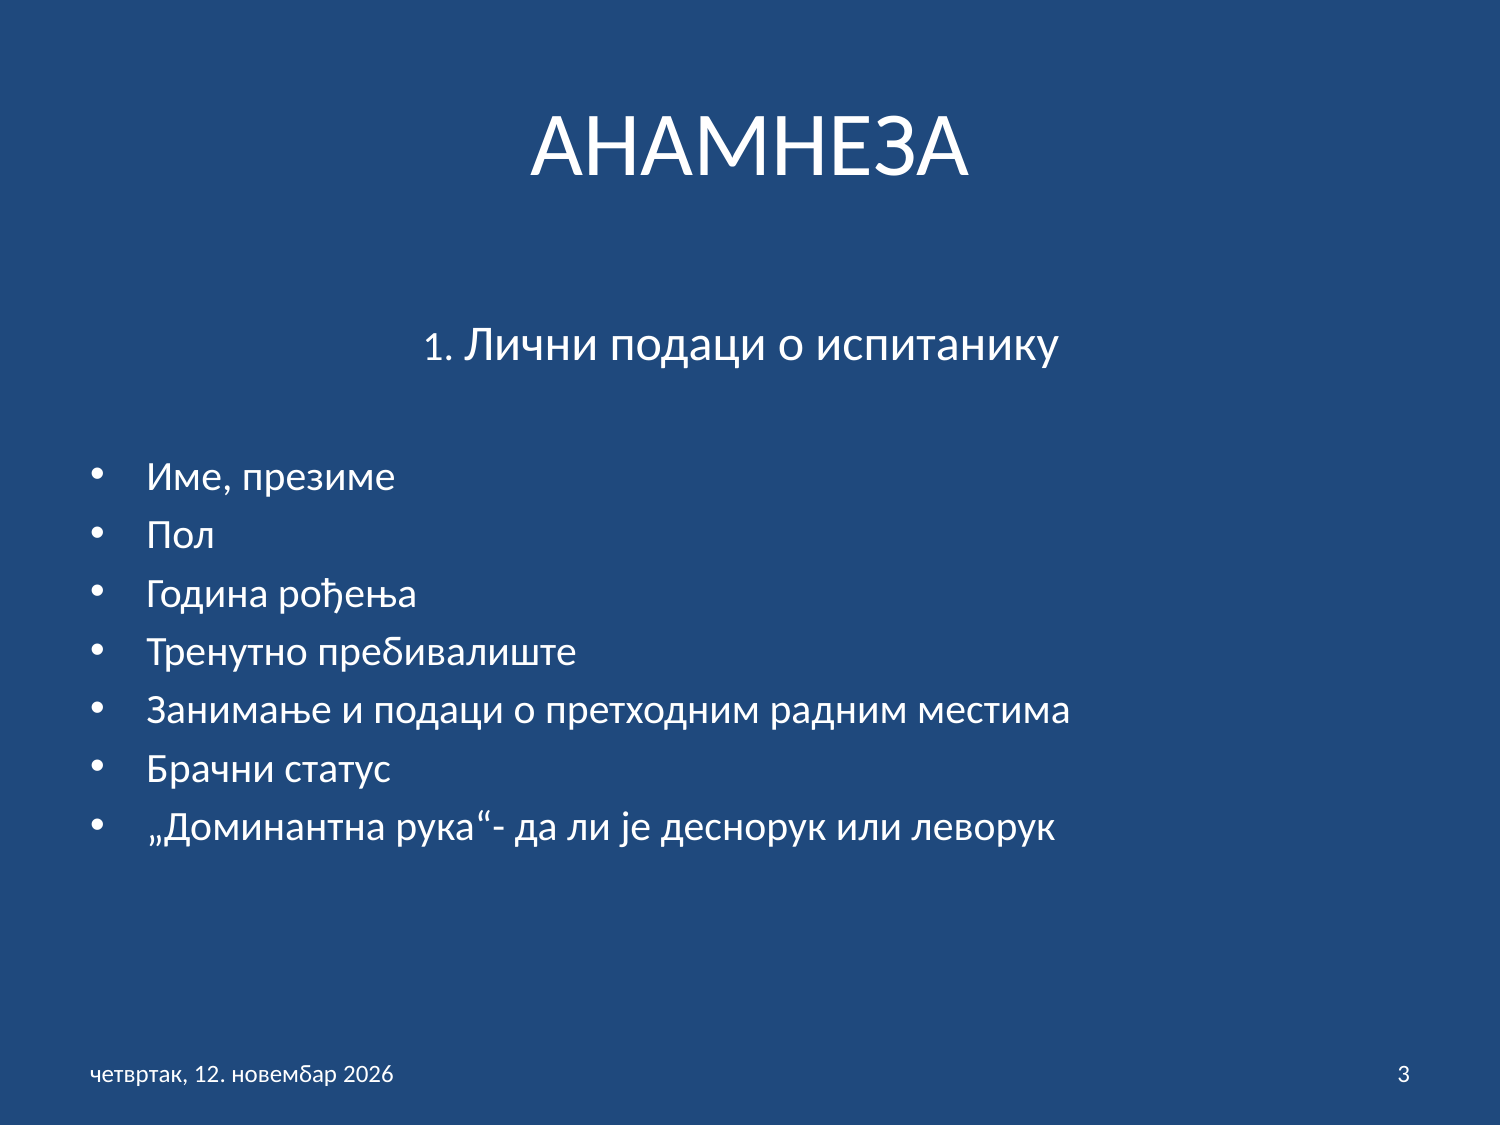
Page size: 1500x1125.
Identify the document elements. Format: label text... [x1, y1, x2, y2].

slide_number среда, 22. септембар 2021 [75, 1042, 425, 1103]
slide_number 3 [1074, 1042, 1425, 1103]
title АНАМНЕЗА [75, 45, 1425, 233]
list 1. Лични подаци о испитанику Име, презиме Пол Година рођења Тренутно пребивалиште Занимање и подаци о претходним радним местима Брачни статус „Доминантна рука“- да ли је деснорук или леворук [75, 302, 1425, 1005]
